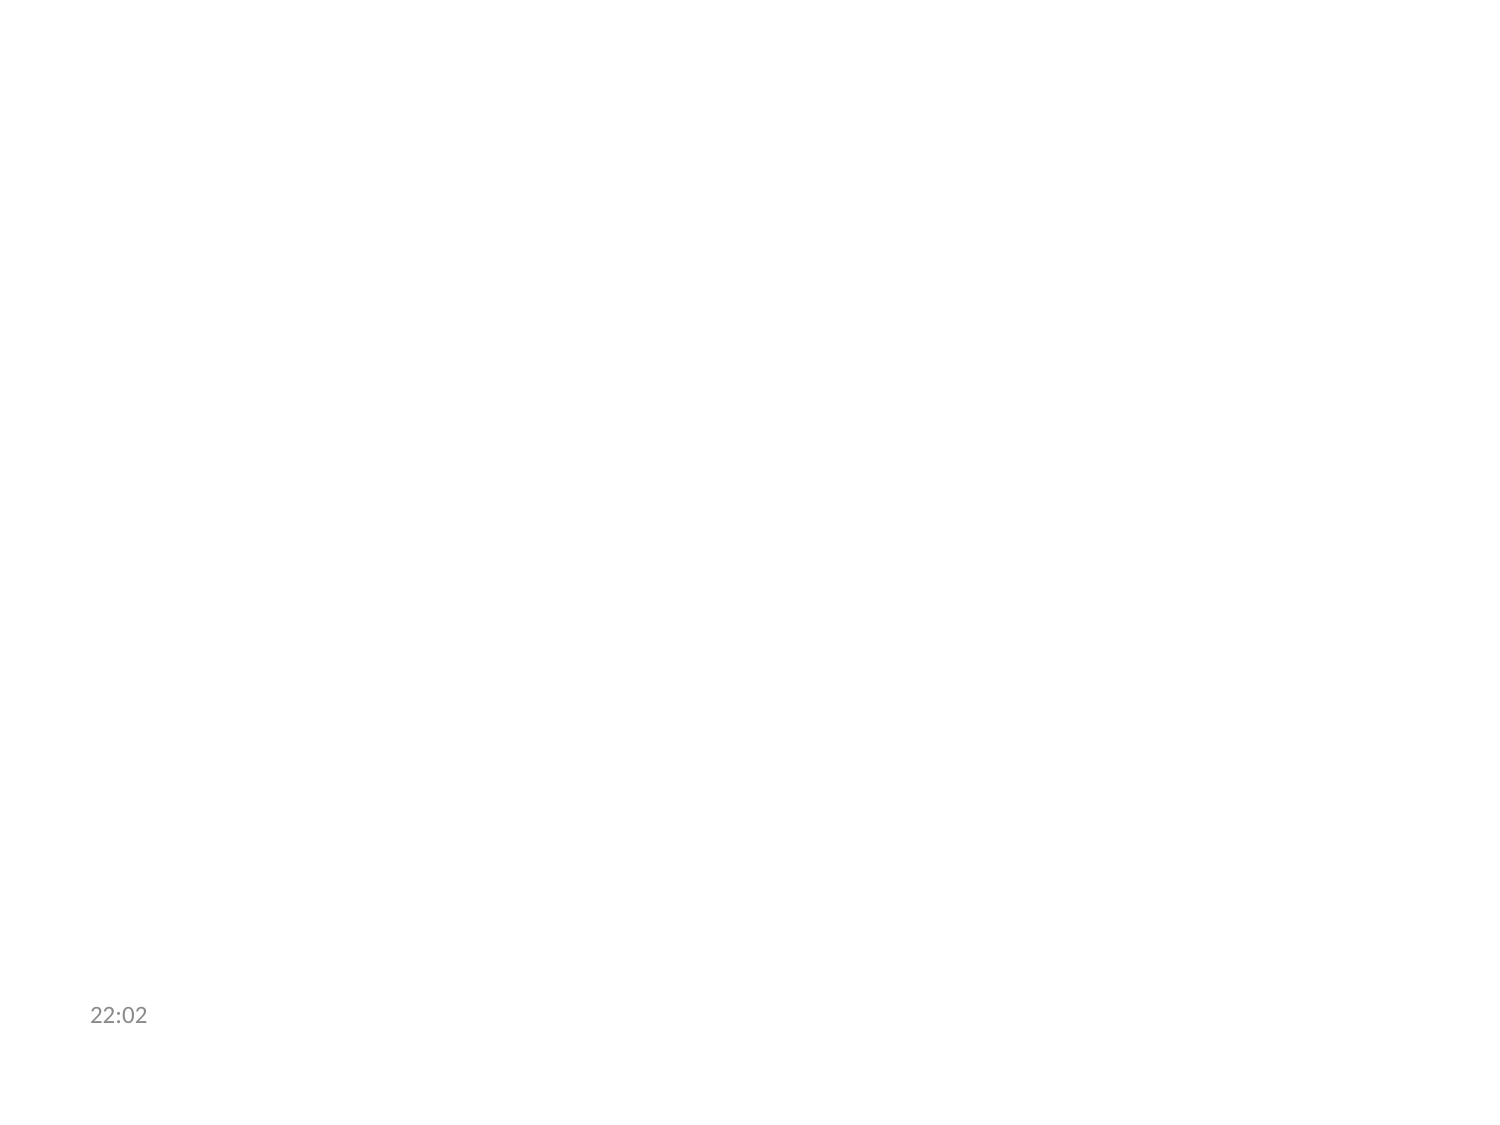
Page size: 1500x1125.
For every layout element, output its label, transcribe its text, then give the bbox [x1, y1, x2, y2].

text_box 15:35 [75, 983, 425, 1044]
